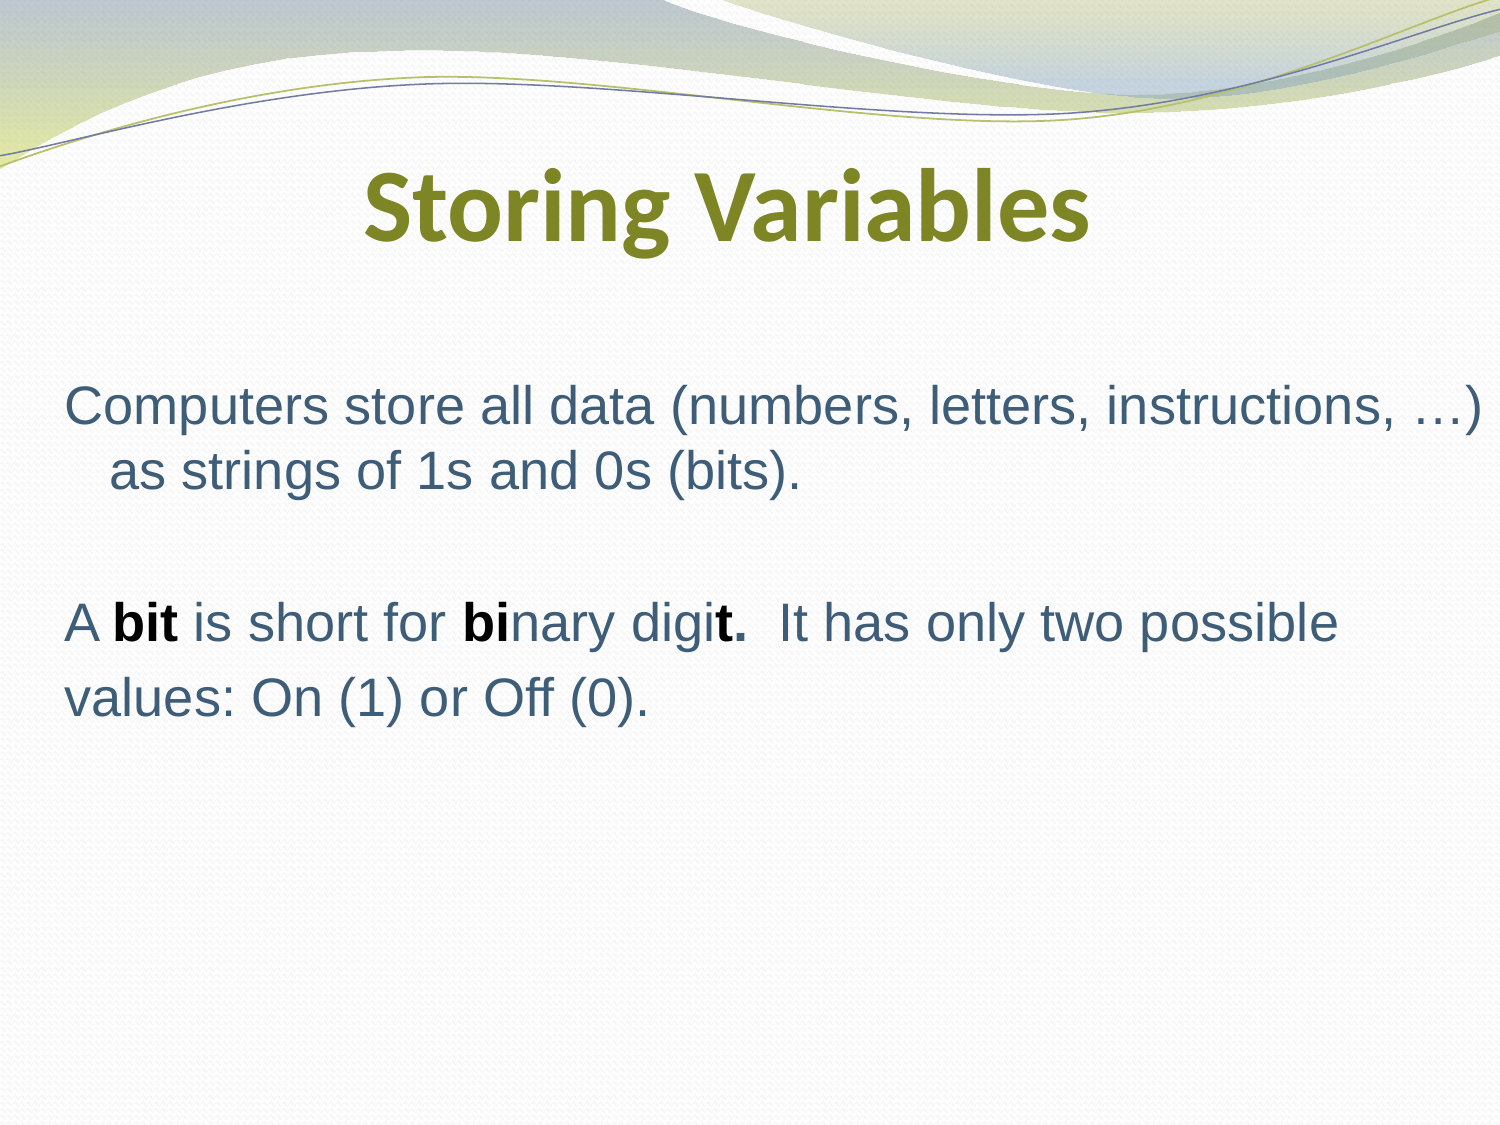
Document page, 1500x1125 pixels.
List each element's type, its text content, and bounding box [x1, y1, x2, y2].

title Storing Variables [52, 75, 1403, 263]
list Computers store all data (numbers, letters, instructions, …) as strings of 1s and 0s (bits). A bit is short for binary digit. It has only two possible values: On (1) or Off (0). [49, 362, 1500, 1075]
